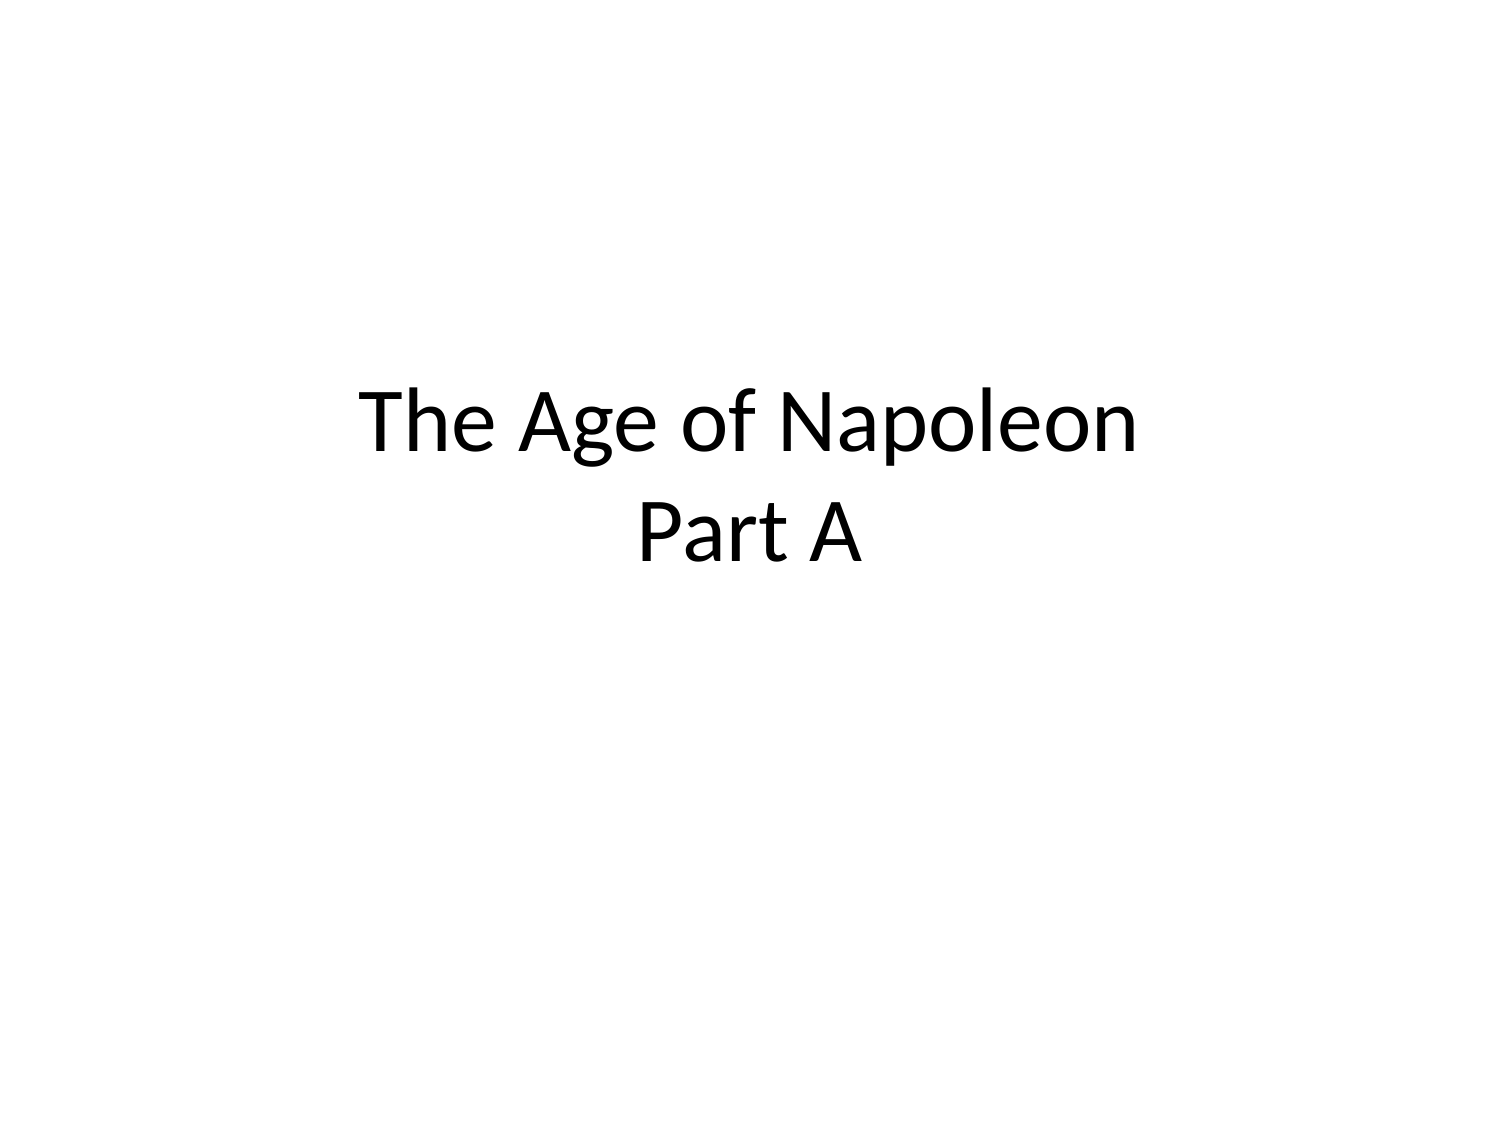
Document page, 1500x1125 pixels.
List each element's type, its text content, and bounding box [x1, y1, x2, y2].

title The Age of Napoleon Part A [112, 349, 1388, 591]
